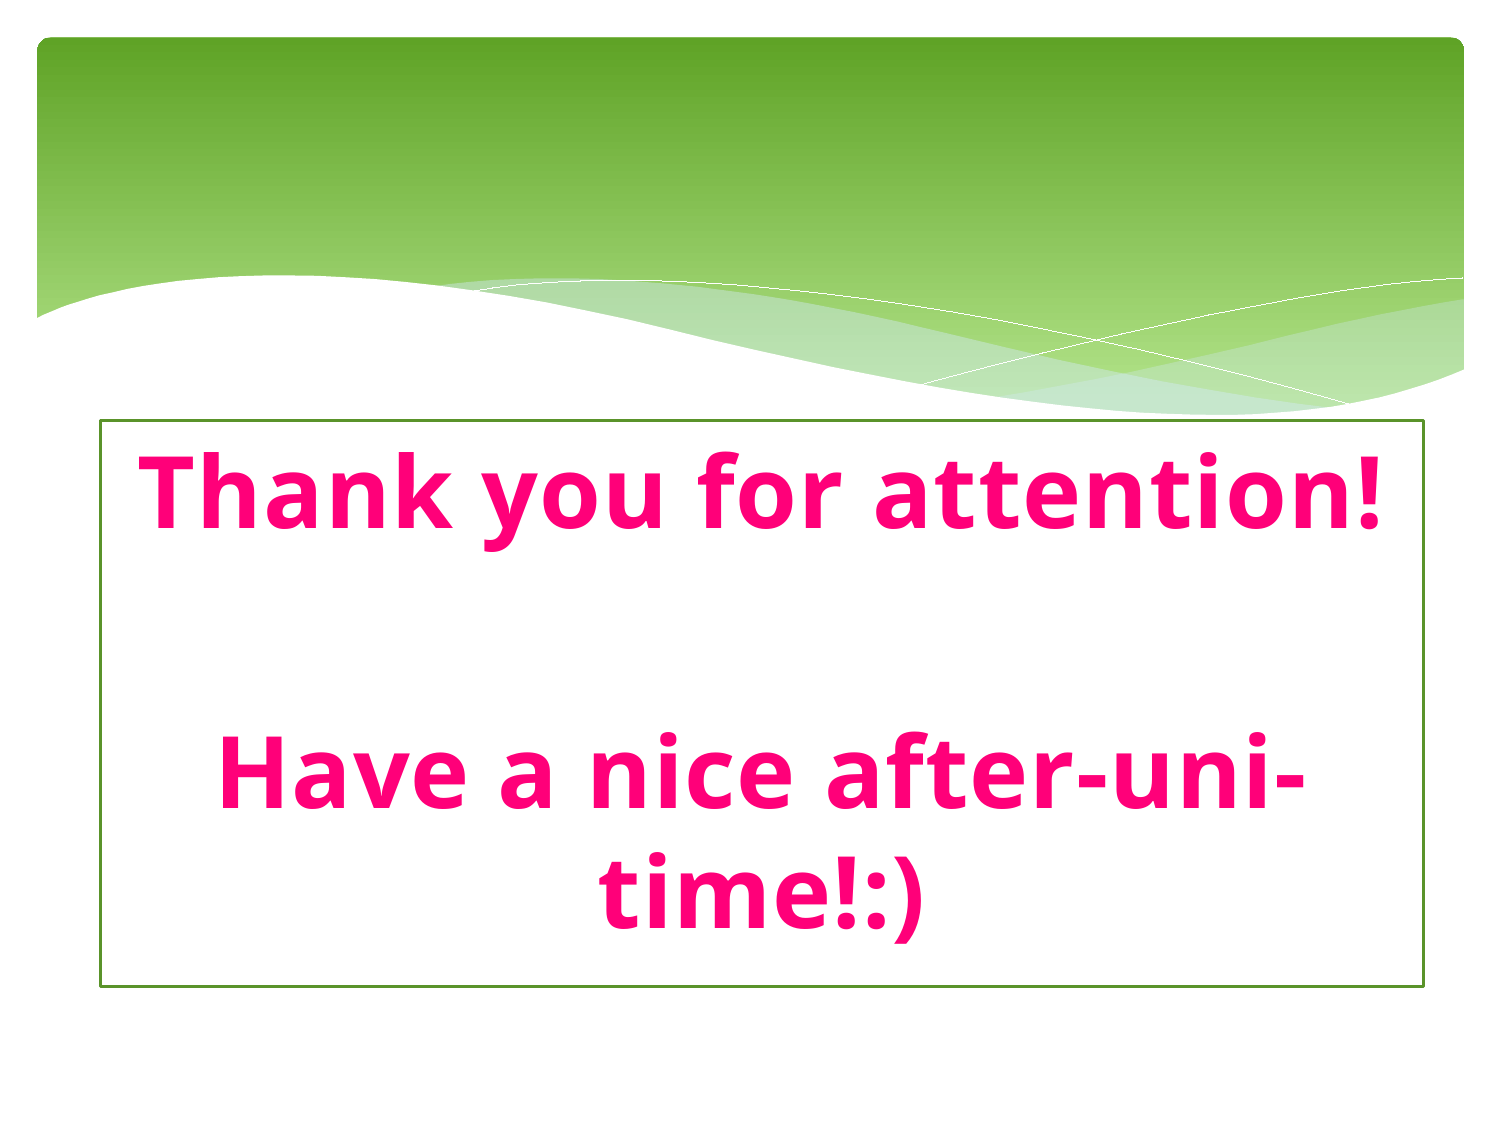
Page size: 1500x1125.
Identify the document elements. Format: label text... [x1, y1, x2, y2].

list Thank you for attention! Have a nice after-uni-time!:) [99, 419, 1425, 988]
